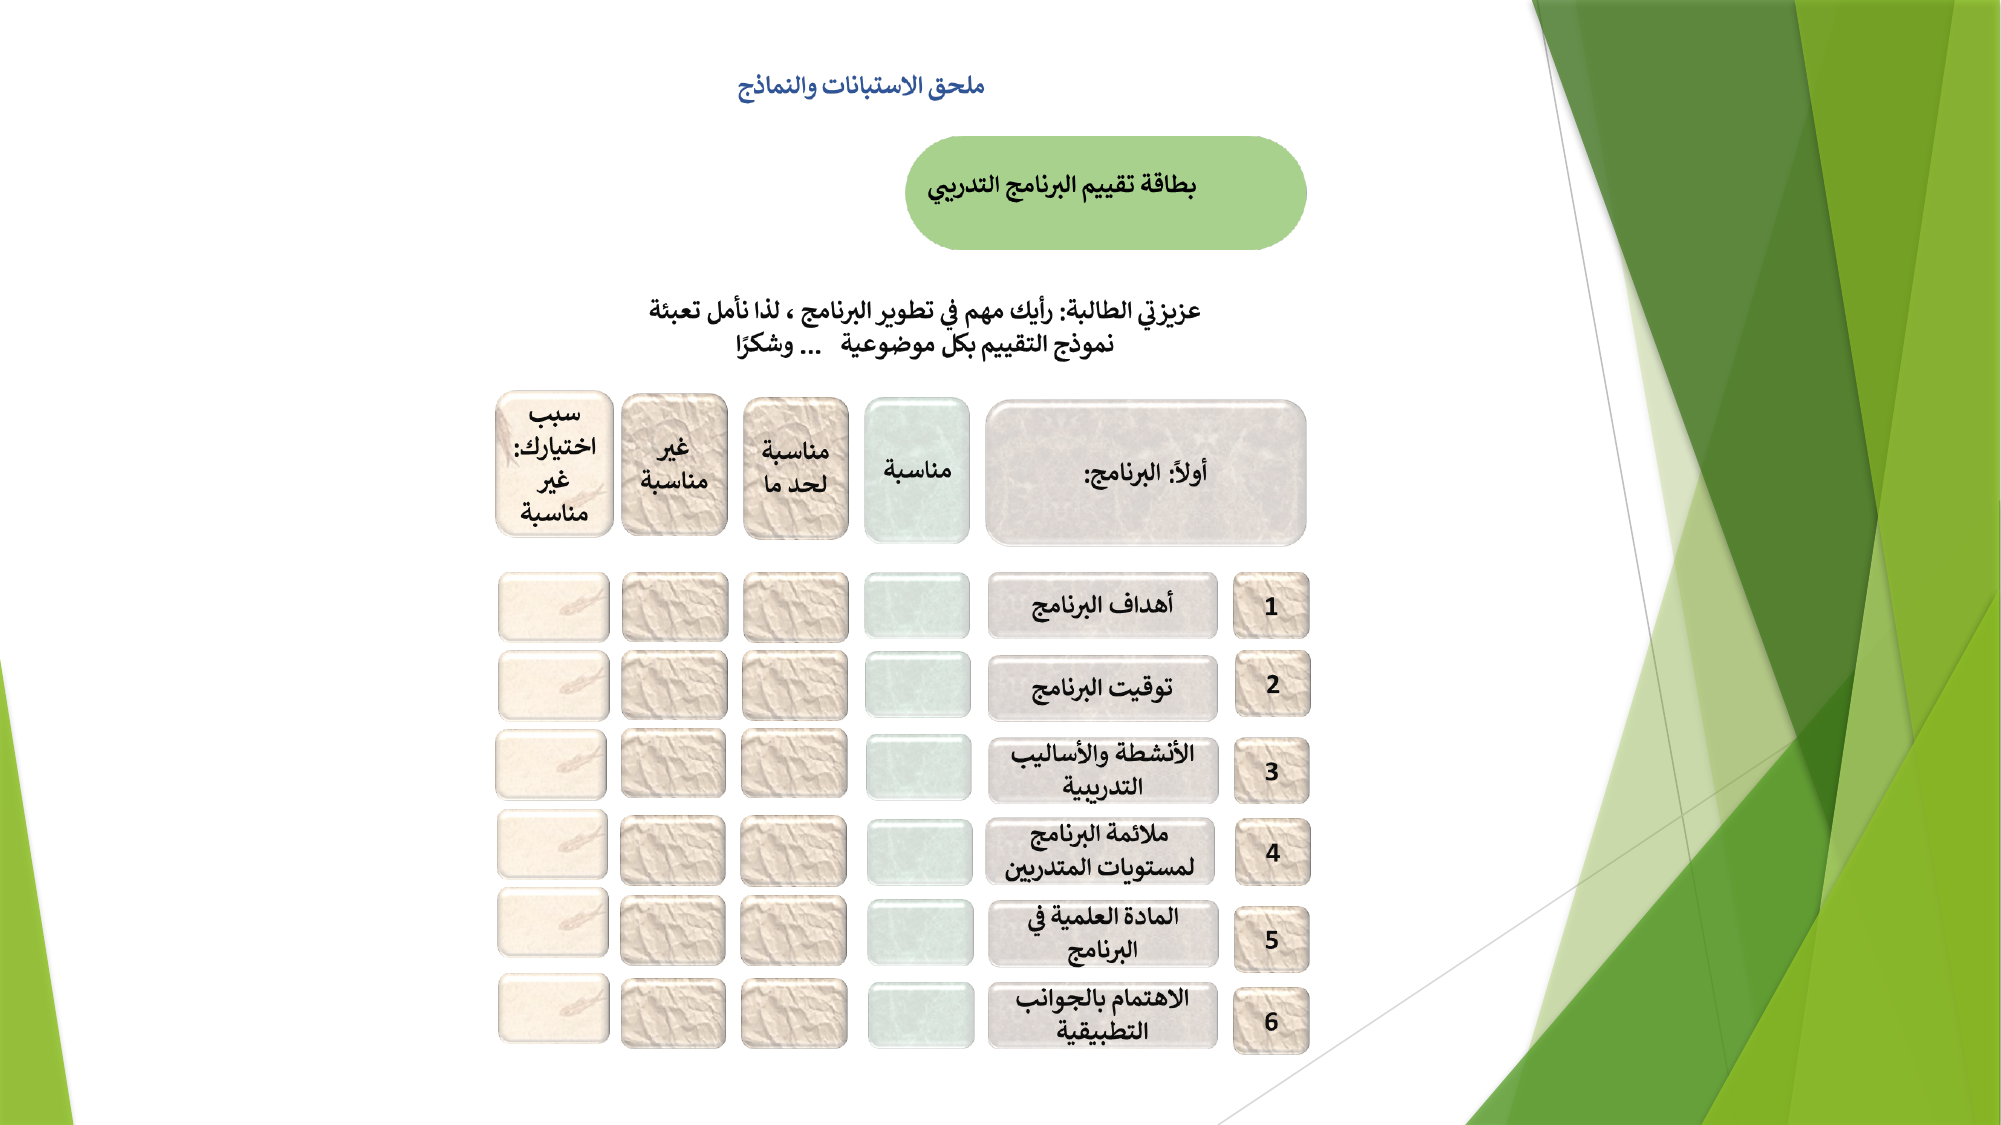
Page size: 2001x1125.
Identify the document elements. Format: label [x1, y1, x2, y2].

picture [488, 58, 1312, 1067]
